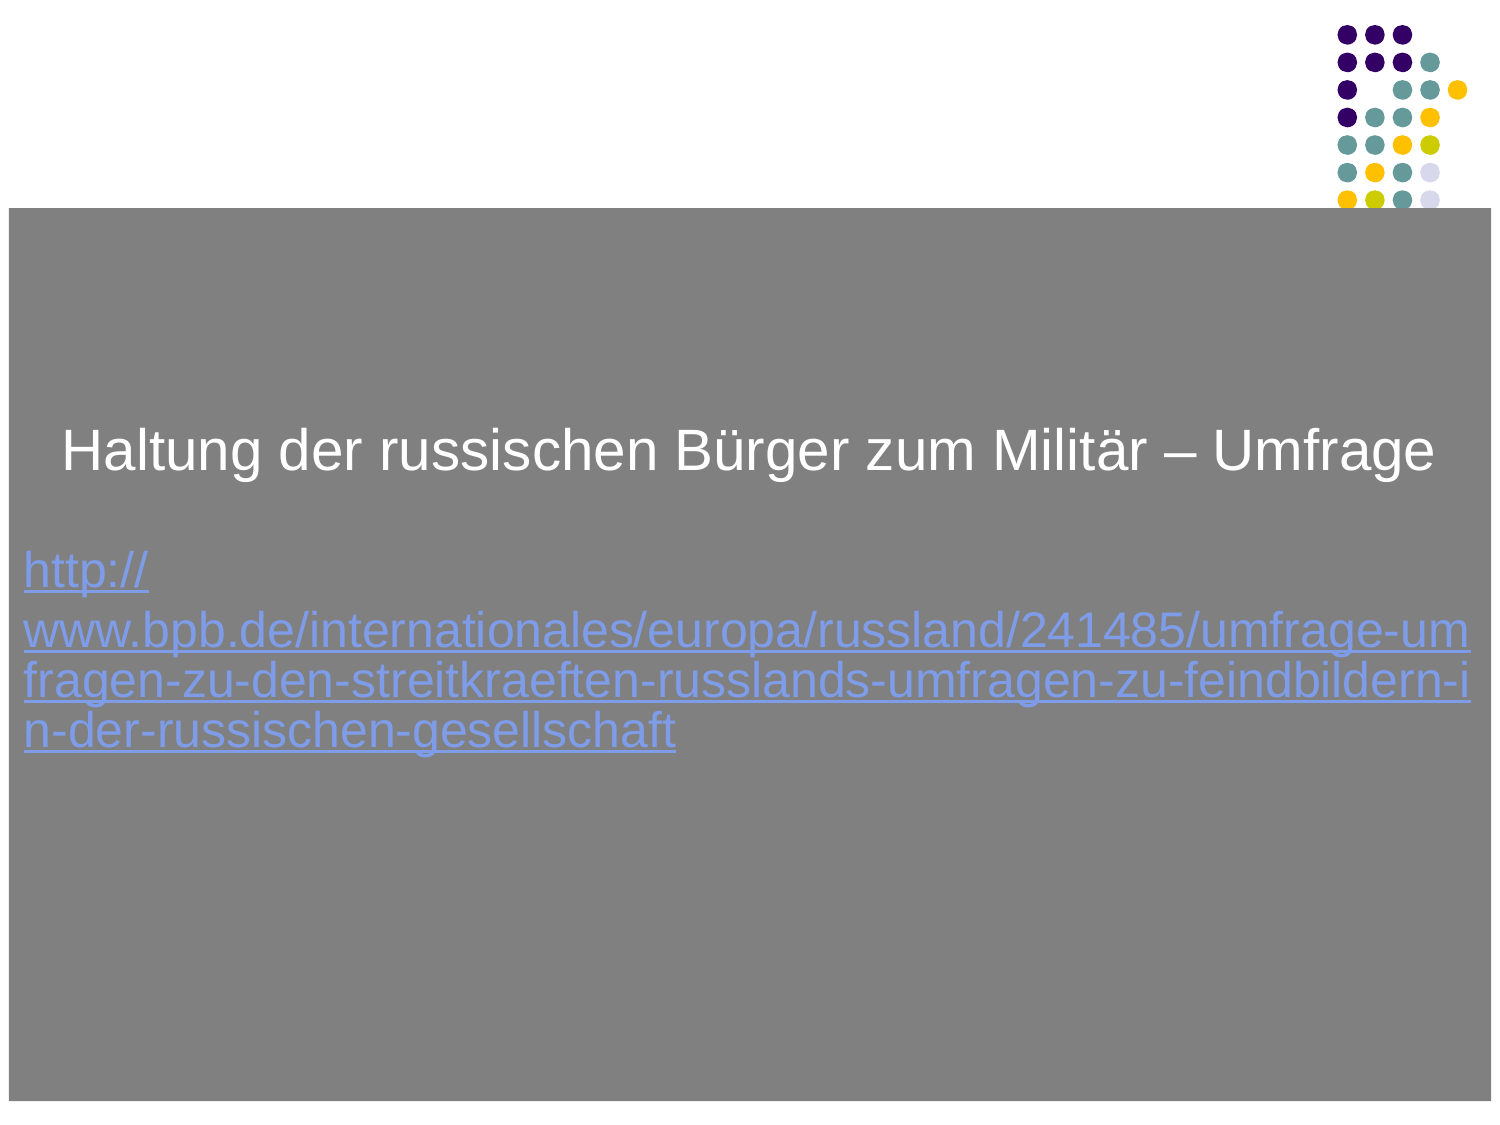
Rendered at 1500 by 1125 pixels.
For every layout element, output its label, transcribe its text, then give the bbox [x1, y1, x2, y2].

text_box Haltung der russischen Bürger zum Militär – Umfrage http://www.bpb.de/internationales/europa/russland/241485/umfrage-umfragen-zu-den-streitkraeften-russlands-umfragen-zu-feindbildern-in-der-russischen-gesellschaft [8, 208, 1492, 1102]
